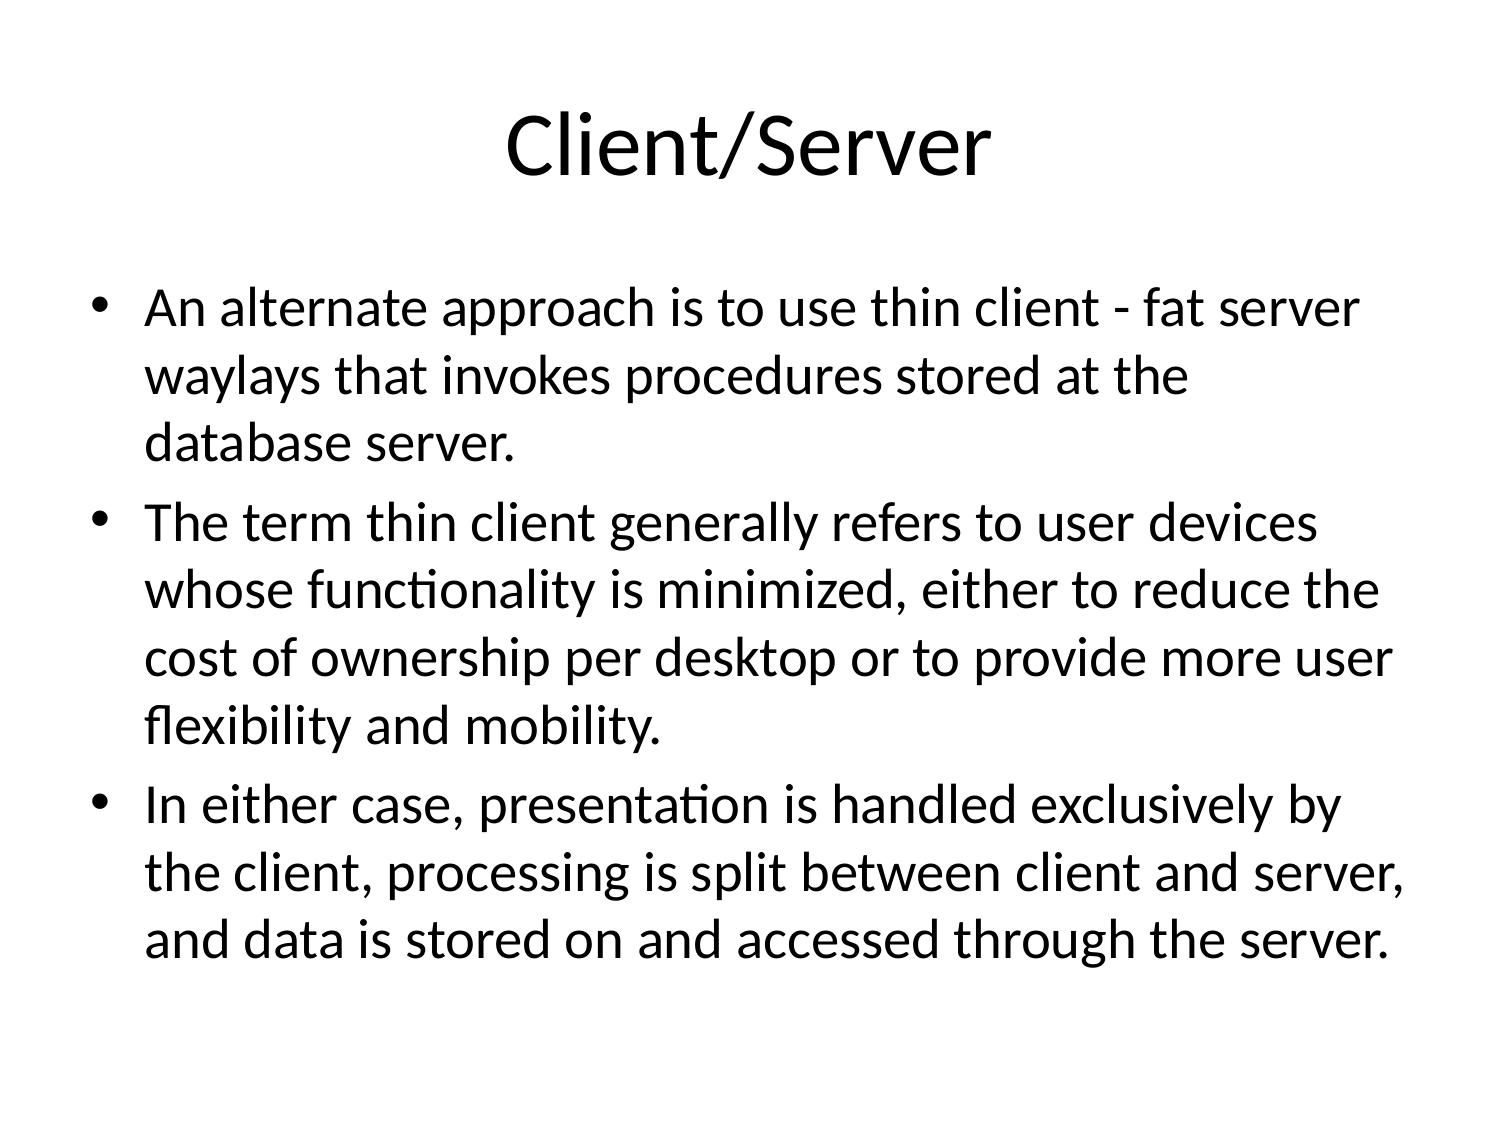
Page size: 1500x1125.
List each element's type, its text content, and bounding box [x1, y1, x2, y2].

title Client/Server [75, 45, 1425, 233]
list An alternate approach is to use thin client - fat server waylays that invokes procedures stored at the database server. The term thin client generally refers to user devices whose functionality is minimized, either to reduce the cost of ownership per desktop or to provide more user flexibility and mobility. In either case, presentation is handled exclusively by the client, processing is split between client and server, and data is stored on and accessed through the server. [75, 262, 1425, 1005]
